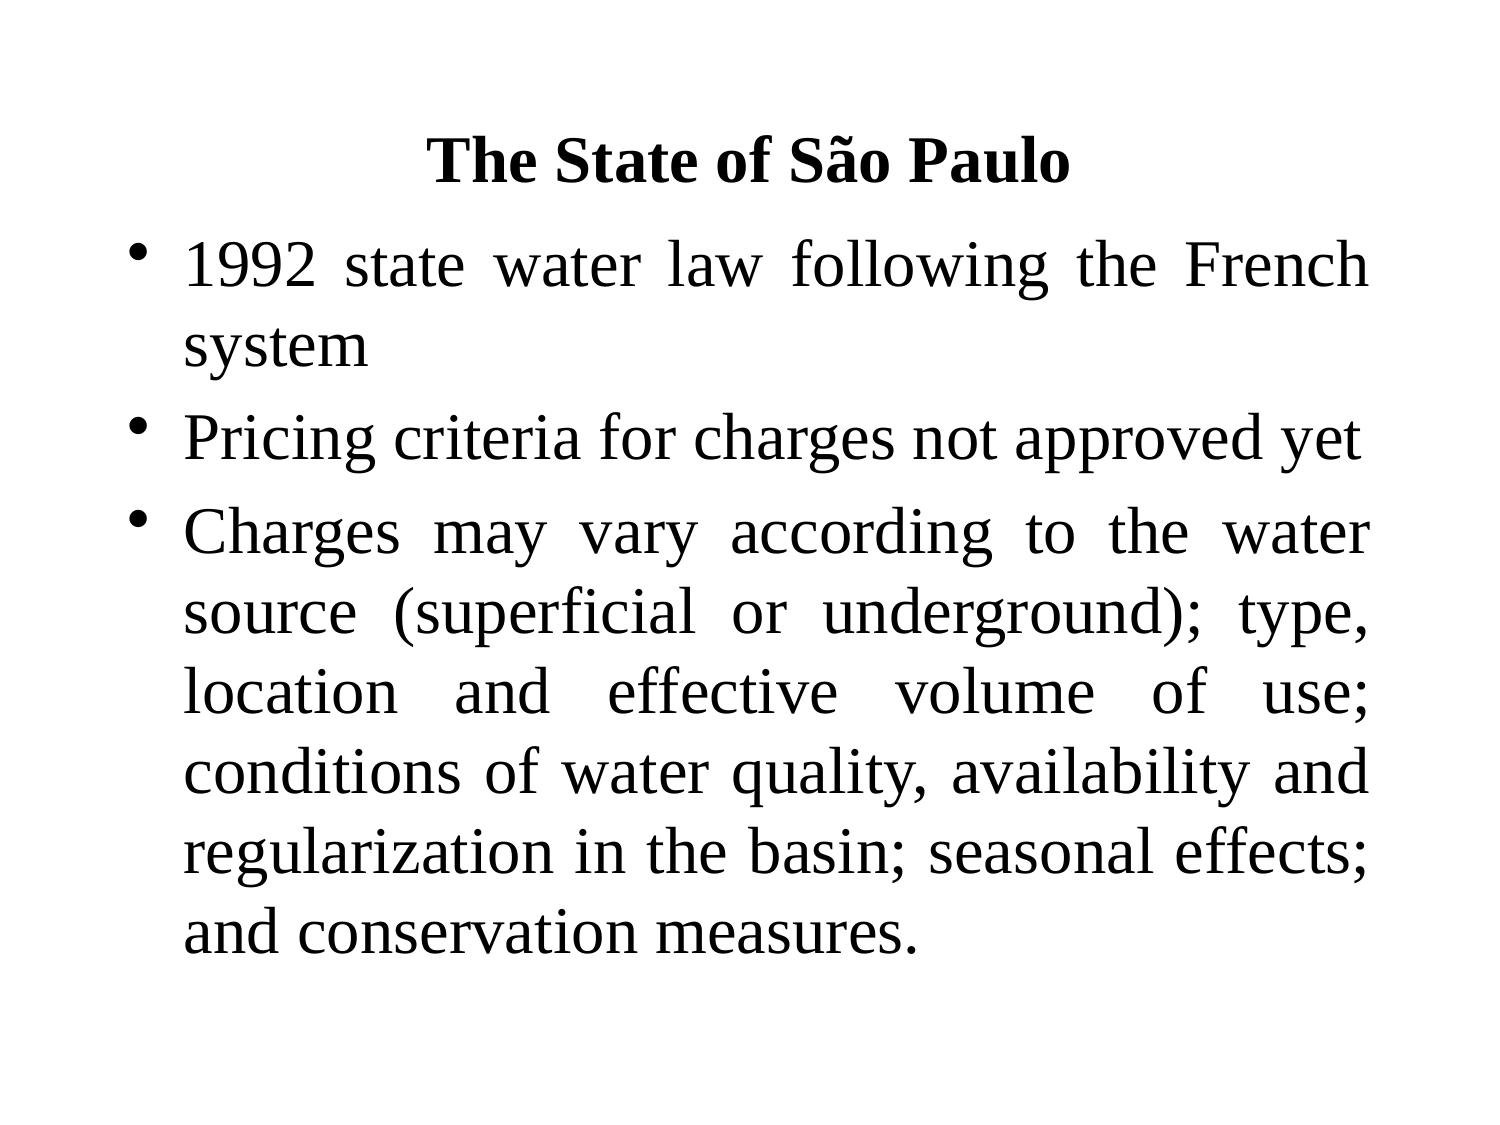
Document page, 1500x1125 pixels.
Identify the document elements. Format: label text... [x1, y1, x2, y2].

list 1992 state water law following the French system Pricing criteria for charges not approved yet Charges may vary according to the water source (superficial or underground); type, location and effective volume of use; conditions of water quality, availability and regularization in the basin; seasonal effects; and conservation measures. [112, 212, 1388, 1001]
title The State of São Paulo [112, 99, 1388, 212]
